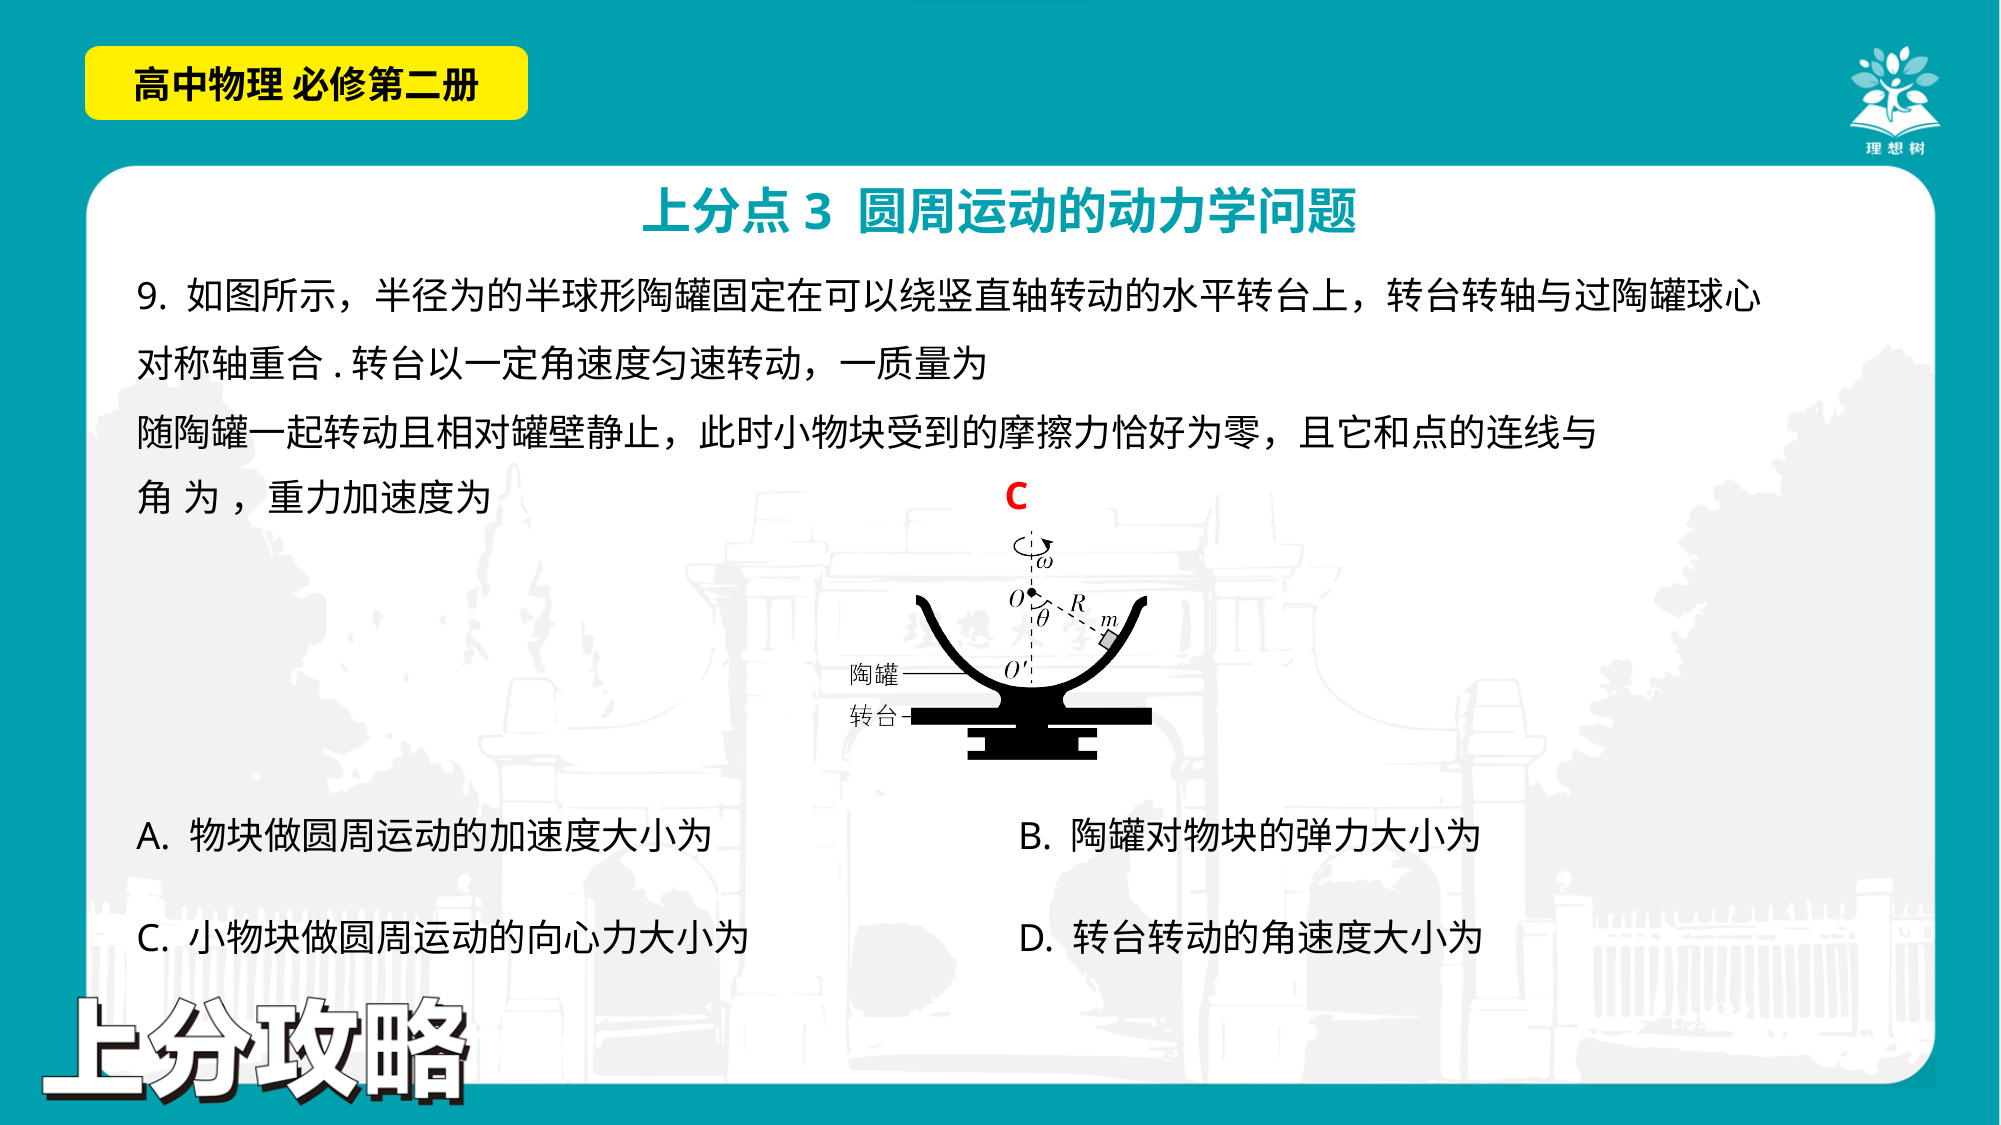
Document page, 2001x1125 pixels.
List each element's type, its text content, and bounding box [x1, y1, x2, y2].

picture [0, 0, 2000, 1125]
text_box C [989, 452, 1044, 511]
